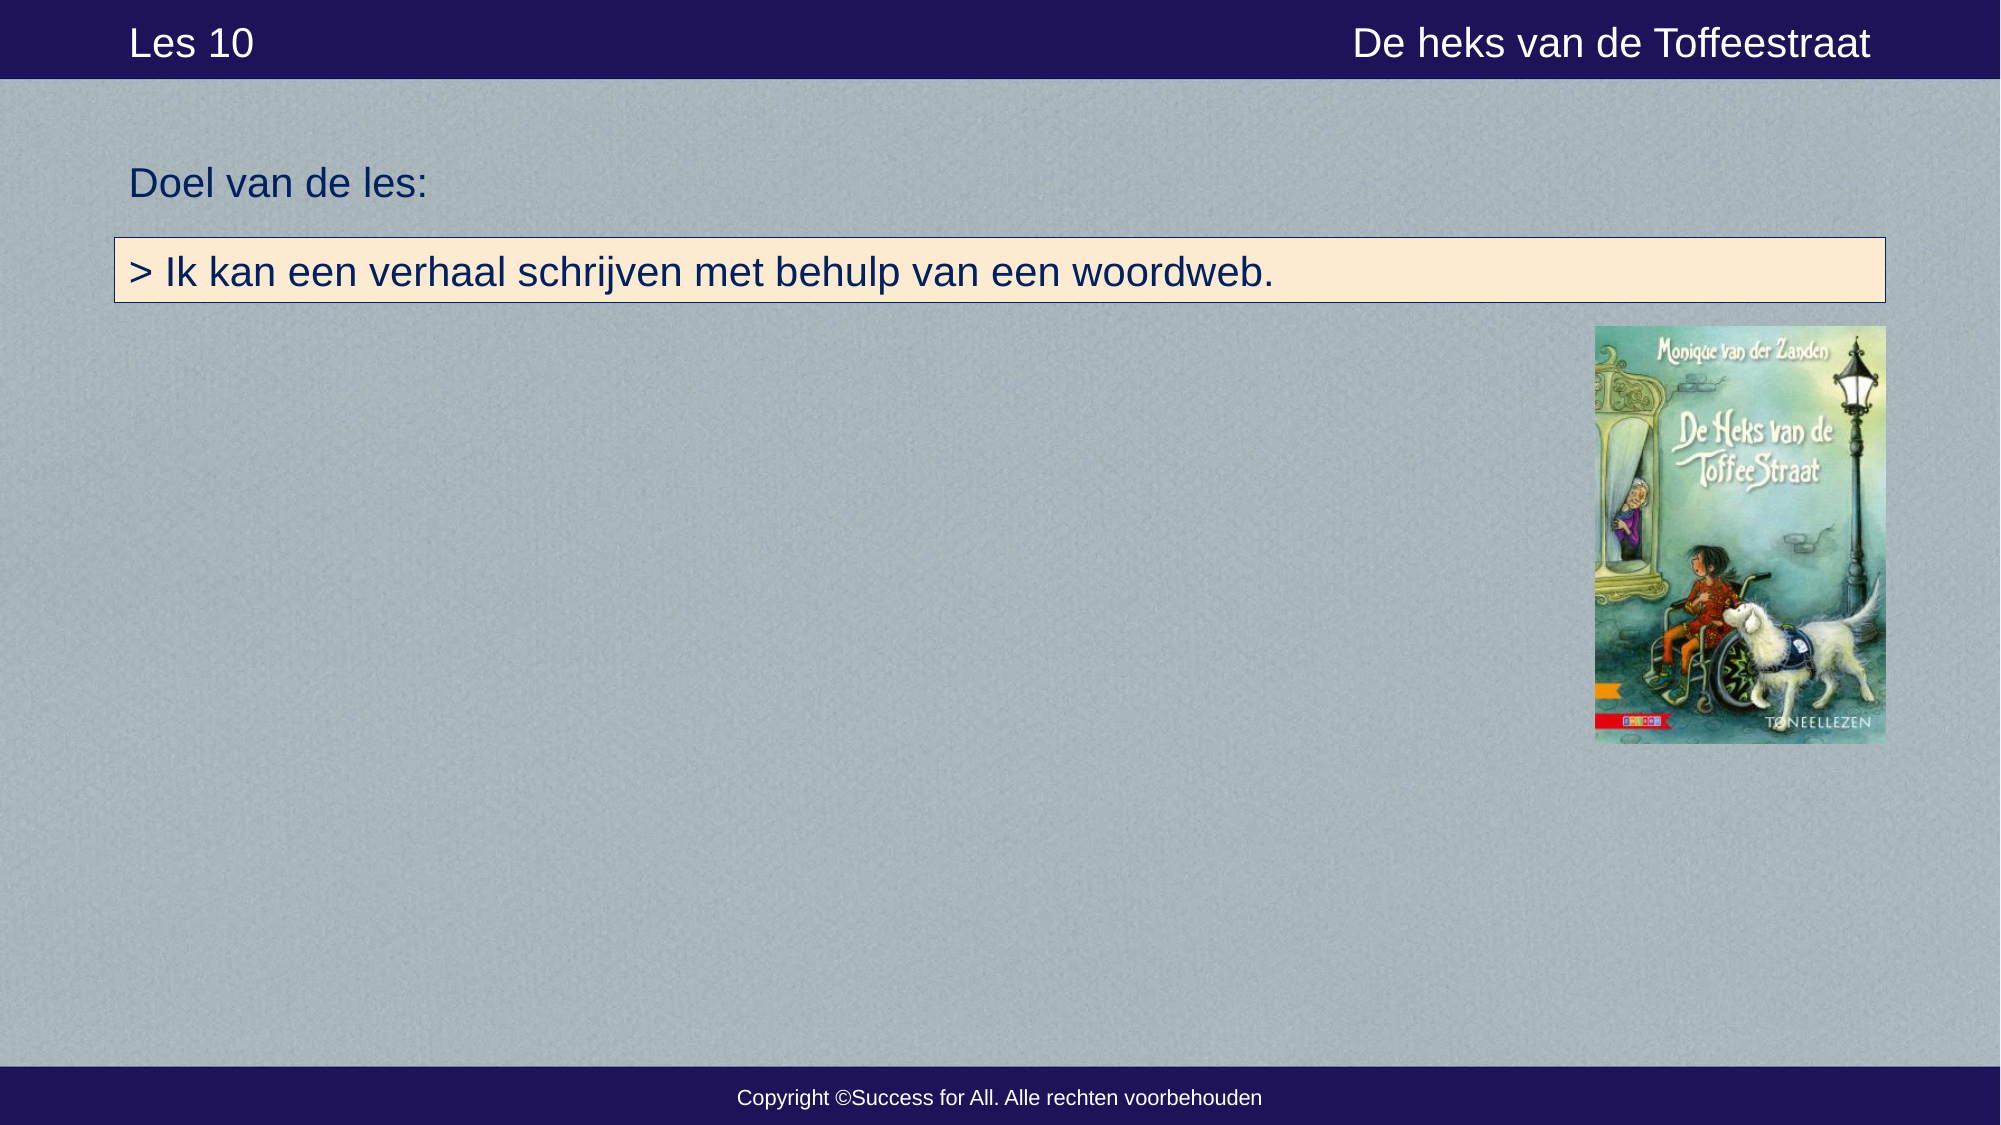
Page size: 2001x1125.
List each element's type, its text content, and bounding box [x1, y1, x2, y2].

picture [0, 0, 2001, 1125]
text_box > Ik kan een verhaal schrijven met behulp van een woordweb. [114, 237, 1886, 303]
text_box Copyright ©Success for All. Alle rechten voorbehouden [0, 1076, 2000, 1125]
text_box Doel van de les: [113, 148, 1635, 214]
text_box De heks van de Toffeestraat [999, 8, 1886, 73]
text_box Les 10 [114, 8, 354, 73]
